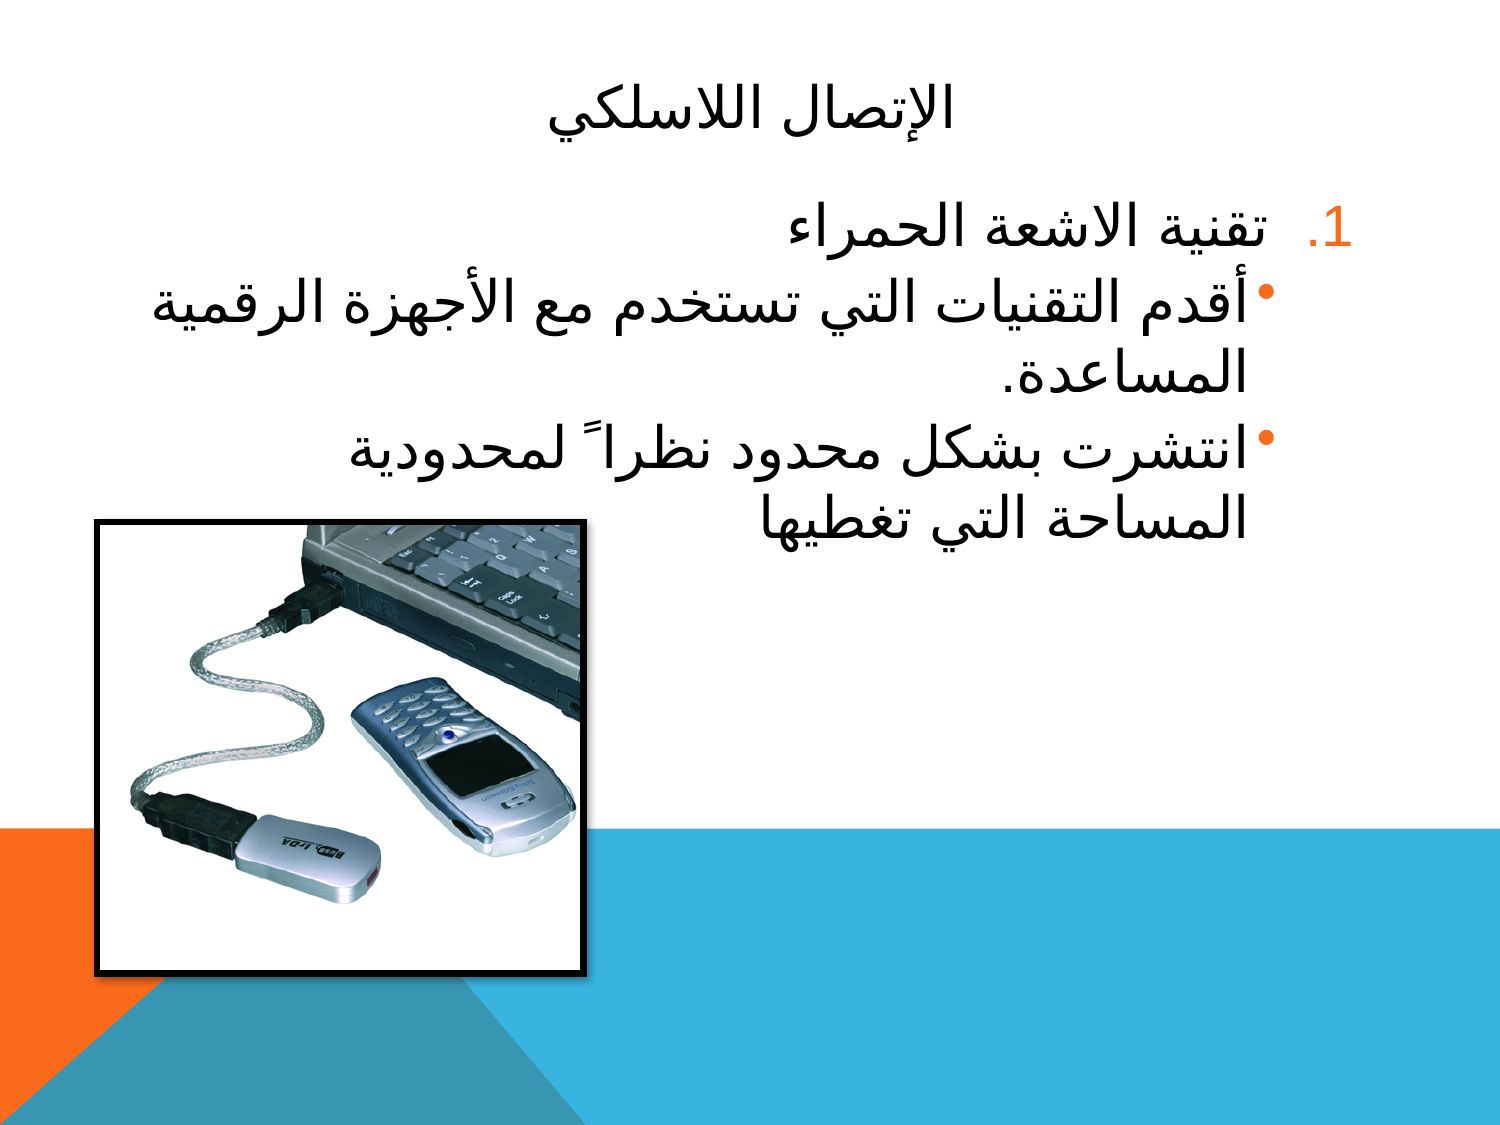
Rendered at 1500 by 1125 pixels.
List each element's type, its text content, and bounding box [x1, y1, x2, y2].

picture [99, 524, 581, 971]
title الإتصال اللاسلكي [135, 60, 1369, 150]
list تقنية الاشعة الحمراء أقدم التقنيات التي تستخدم مع الأجهزة الرقمية المساعدة. انتشرت بشكل محدود نظرا ً لمحدودية المساحة التي تغطيها [135, 180, 1369, 768]
